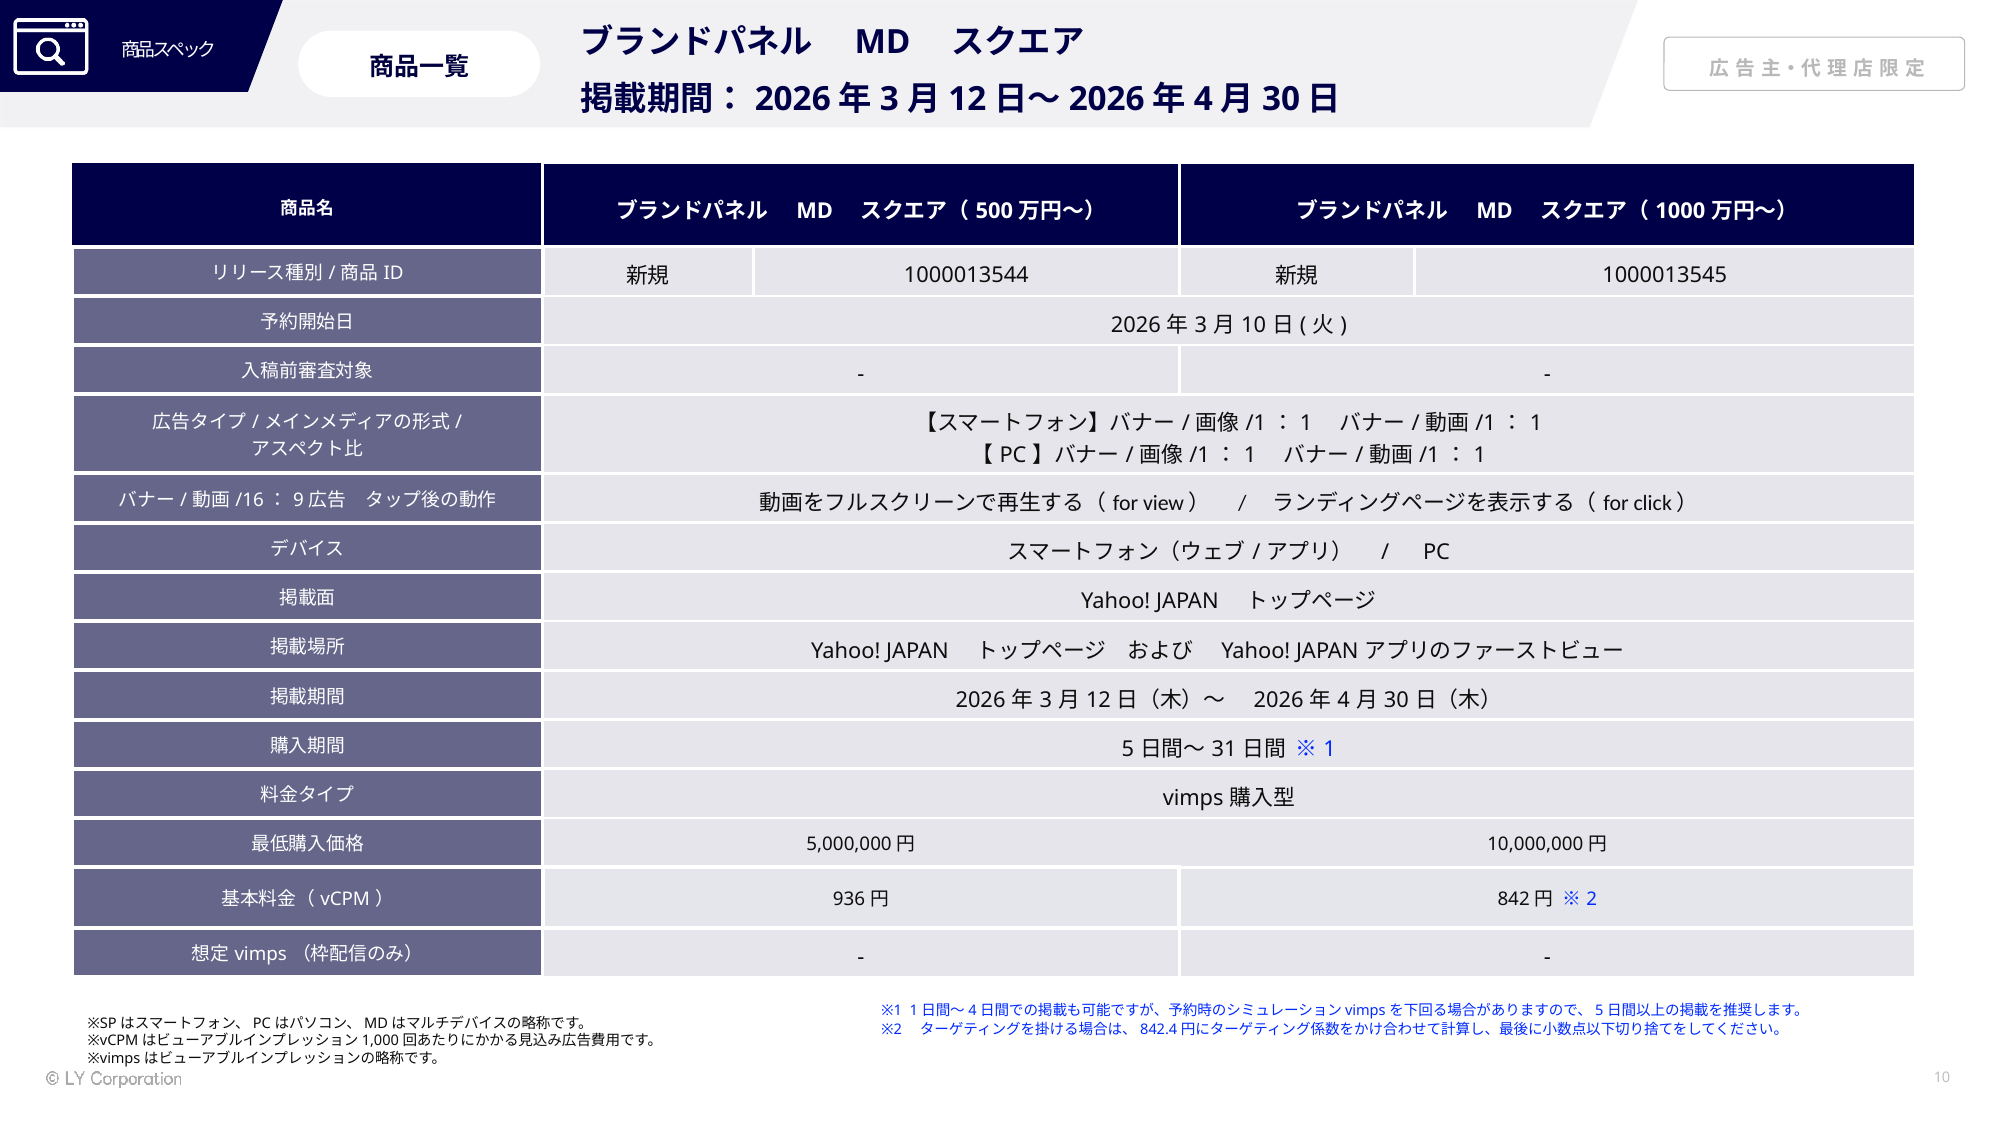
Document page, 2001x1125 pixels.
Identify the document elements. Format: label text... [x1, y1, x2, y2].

table_cell 【スマートフォン】バナー/画像/1：1 バナー/動画/1：1 【PC】バナー/画像/1：1 バナー/動画/1：1 [544, 396, 1914, 472]
text_box 商品スペック [97, 13, 240, 81]
table_cell 5日間～31日間 ※1 [544, 721, 1914, 767]
table_cell 入稿前審査対象 [74, 347, 541, 392]
table_cell Yahoo! JAPAN トップページ および Yahoo! JAPANアプリのファーストビュー [544, 622, 1914, 669]
table_cell 2026年3月10日(火) [544, 297, 1914, 344]
table_cell 1000013545 [1416, 248, 1914, 295]
table_cell 掲載期間 [74, 672, 541, 718]
table_cell - [1181, 346, 1914, 393]
table_cell 動画をフルスクリーンで再生する（for view） / ランディングページを表示する（for click） [544, 475, 1914, 521]
text_box ※1 1日間～4日間での掲載も可能ですが、予約時のシミュレーションvimpsを下回る場合がありますので、5日間以上の掲載を推奨します。 ※2 ターゲティングを掛ける場合は、842.4円にターゲティング係数をかけ合わせて計算し、最後に小数点以下切り捨てをしてください。 [881, 991, 1809, 1046]
table_cell 最低購入価格 [74, 820, 541, 865]
table_cell リリース種別/商品ID [74, 249, 541, 294]
text_box ※SPはスマートフォン、PCはパソコン、MDはマルチデバイスの略称です。 ※vCPMはビューアブルインプレッション1,000回あたりにかかる見込み広告費用です。 ※vimpsはビューアブルインプレッションの略称です。 [72, 1006, 1684, 1074]
table_cell 5,000,000円 [544, 819, 1179, 865]
table_cell 想定vimps（枠配信のみ） [74, 930, 541, 975]
table_cell 購入期間 [74, 722, 541, 767]
table_cell 基本料金（vCPM） [74, 869, 541, 926]
table_cell 936円 [545, 869, 1177, 926]
table_cell 新規 [545, 248, 752, 295]
table_cell 新規 [1181, 248, 1413, 295]
table_header 商品名 [72, 163, 541, 245]
table_cell vimps購入型 [544, 770, 1914, 817]
table_cell 842円 ※2 [1181, 869, 1913, 926]
list ブランドパネル MD スクエア 掲載期間：2026年3月12日～2026年4月30日 [580, 23, 1568, 119]
table_cell デバイス [74, 525, 541, 570]
table_cell Yahoo! JAPAN トップページ [544, 573, 1914, 620]
table_cell 2026年3月12日（木）～ 2026年4月30日（木） [544, 672, 1914, 718]
table_cell 料金タイプ [74, 771, 541, 816]
table_cell 掲載場所 [74, 623, 541, 668]
text_box 商品一覧 [297, 29, 542, 98]
picture [46, 1071, 181, 1088]
table_cell - [544, 346, 1178, 393]
table_cell スマートフォン（ウェブ/アプリ） / PC [544, 524, 1914, 570]
table_cell 1000013544 [755, 248, 1178, 295]
table_cell - [1181, 930, 1914, 976]
table_cell 予約開始日 [74, 298, 541, 343]
table_cell バナー/動画/16：9広告 タップ後の動作 [74, 475, 541, 521]
table_header ブランドパネル MD スクエア（1000万円～） [1181, 164, 1914, 245]
table_cell 広告タイプ/メインメディアの形式/ アスペクト比 [74, 396, 541, 471]
table_cell 10,000,000円 [1179, 819, 1914, 866]
table_cell - [544, 930, 1178, 976]
picture [9, 5, 92, 87]
table_header ブランドパネル MD スクエア（500万円～） [544, 164, 1178, 245]
table_cell 掲載面 [74, 574, 541, 619]
